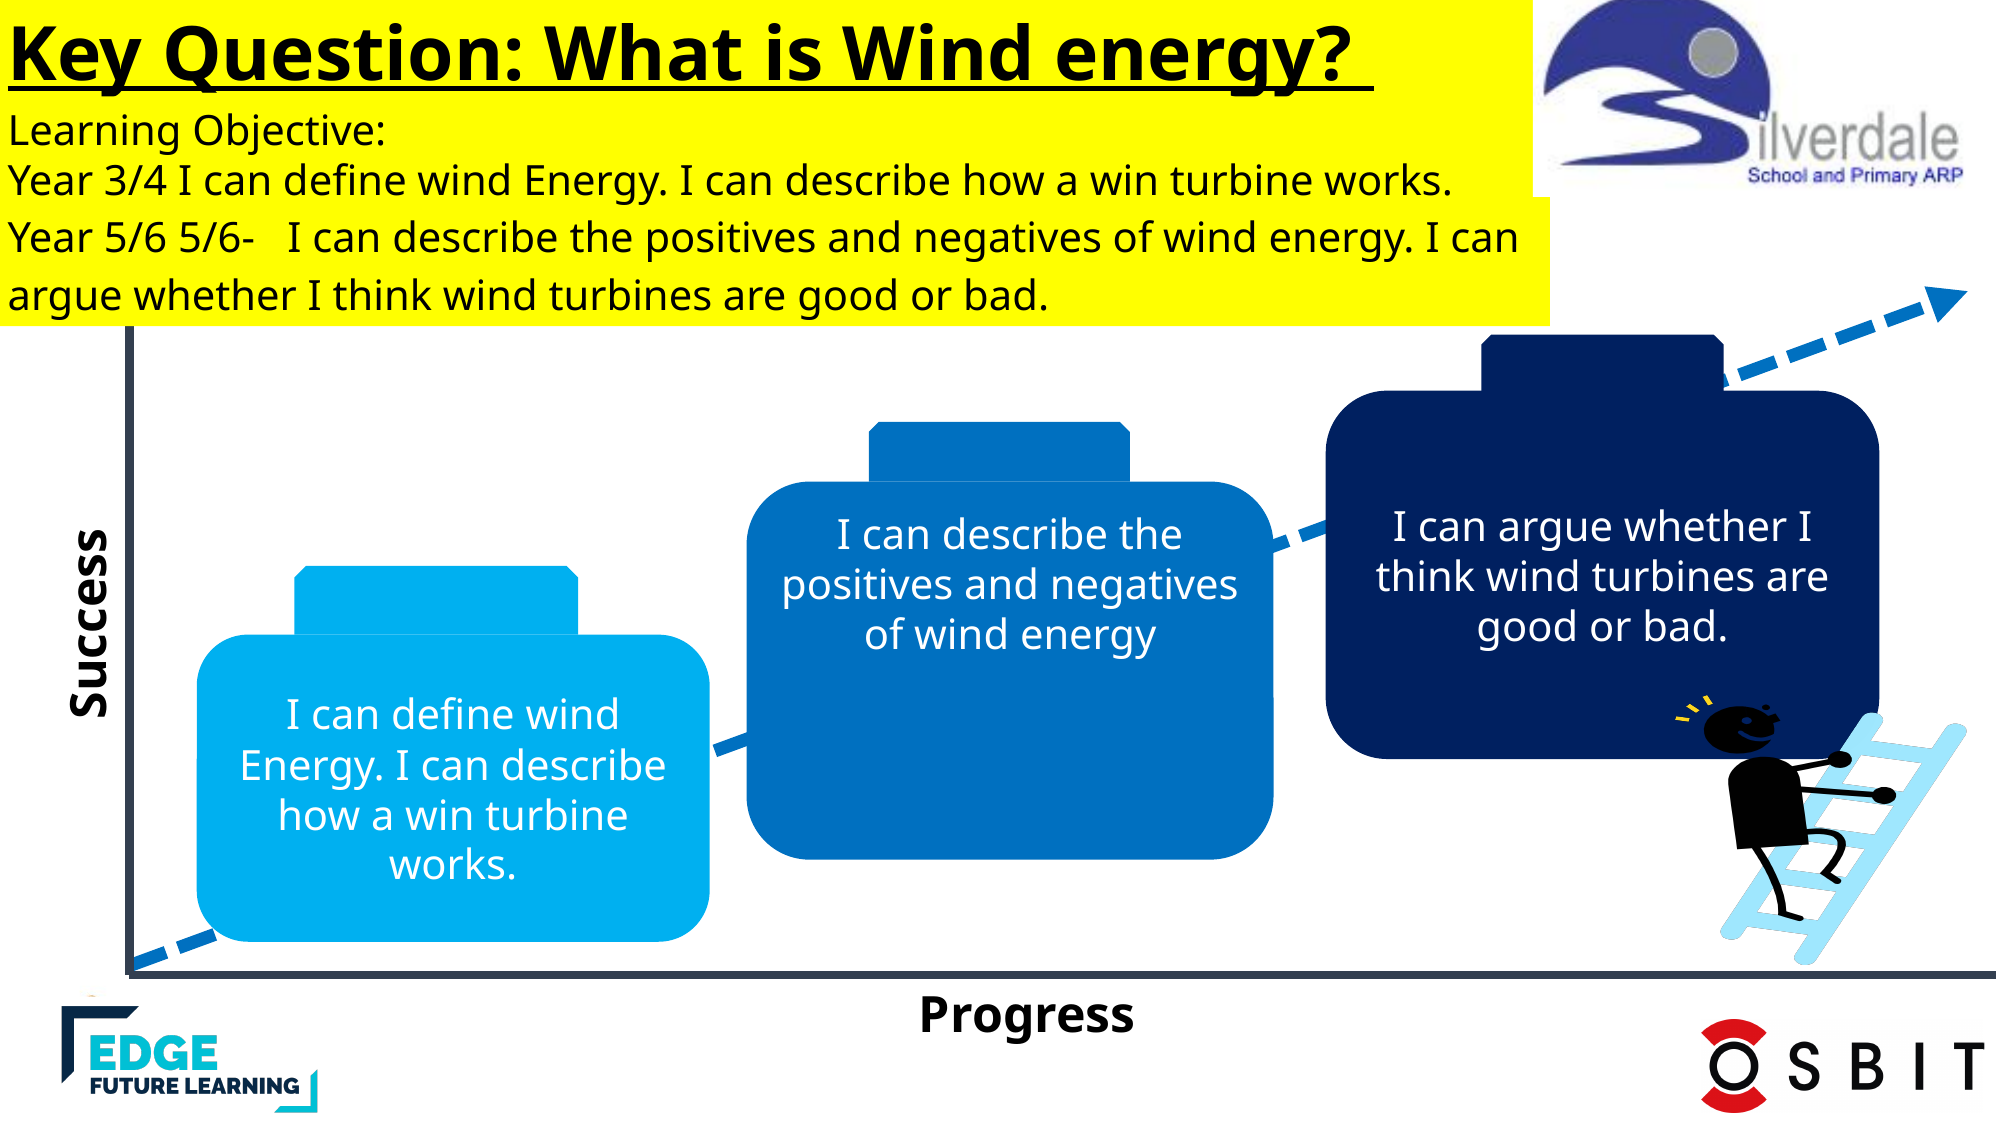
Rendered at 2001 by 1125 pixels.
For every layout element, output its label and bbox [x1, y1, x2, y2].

picture [20, 958, 330, 1125]
text_box [0, 0, 2000, 1125]
